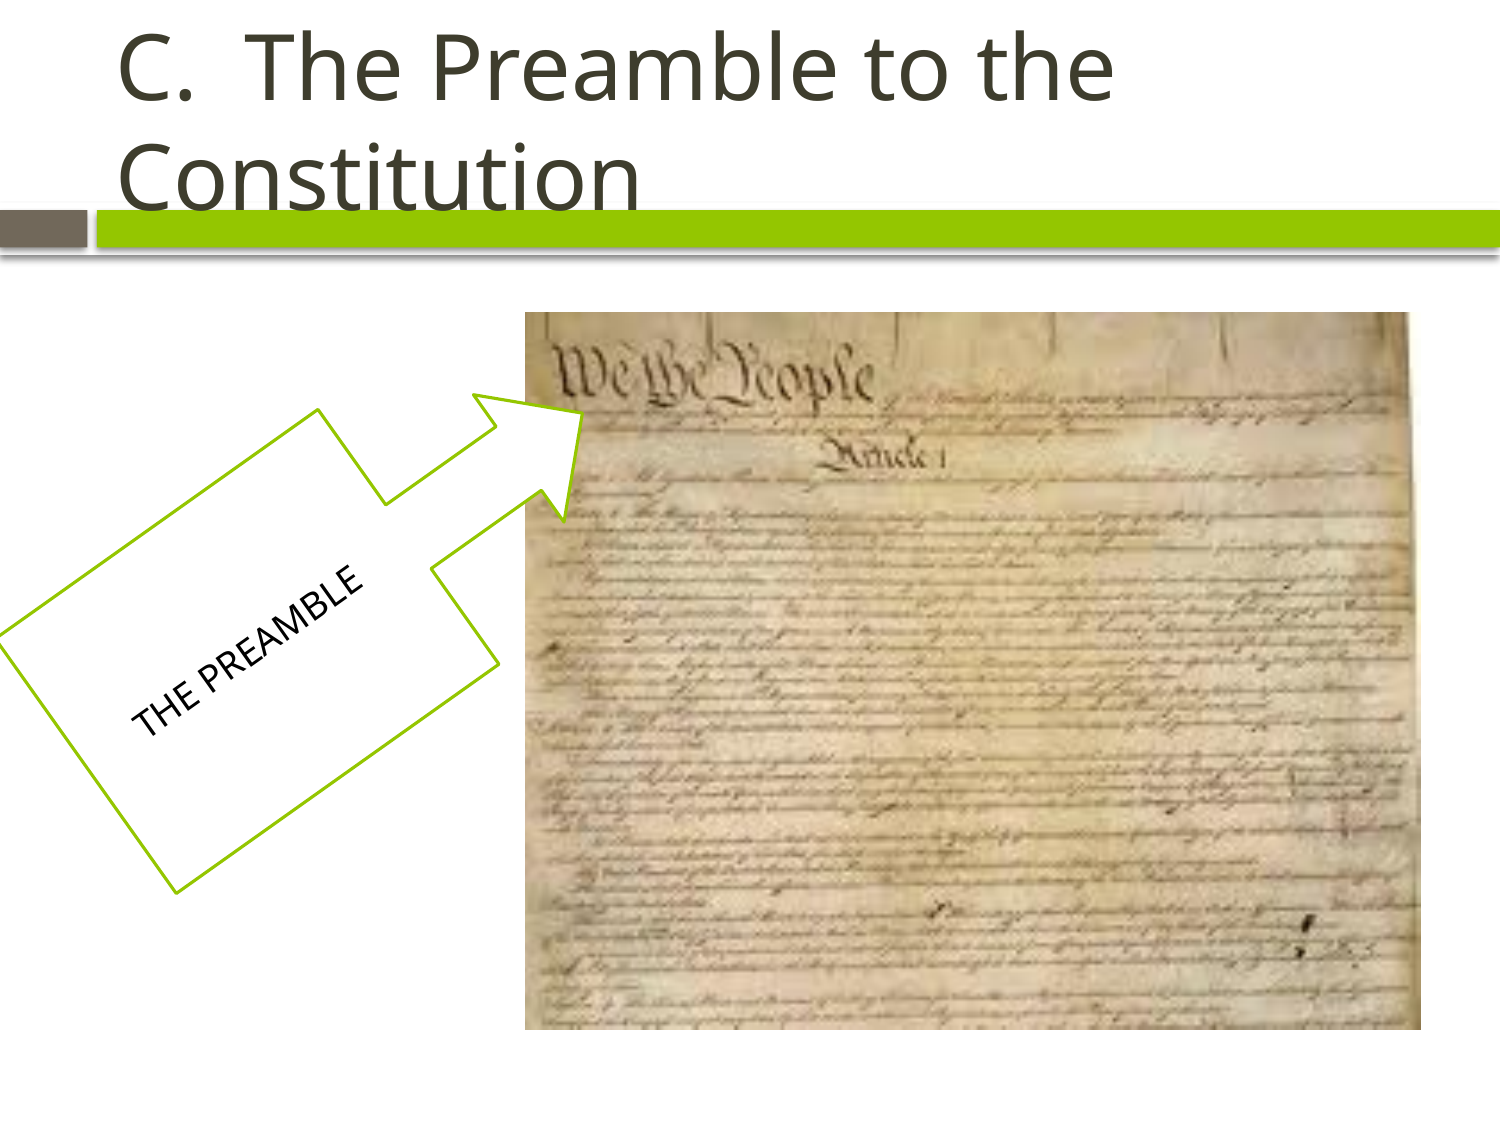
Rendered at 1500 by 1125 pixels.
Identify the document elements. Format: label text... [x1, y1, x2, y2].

text_box THE PREAMBLE [0, 393, 518, 895]
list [524, 312, 1421, 1030]
title C. The Preamble to the Constitution [100, 37, 1438, 200]
